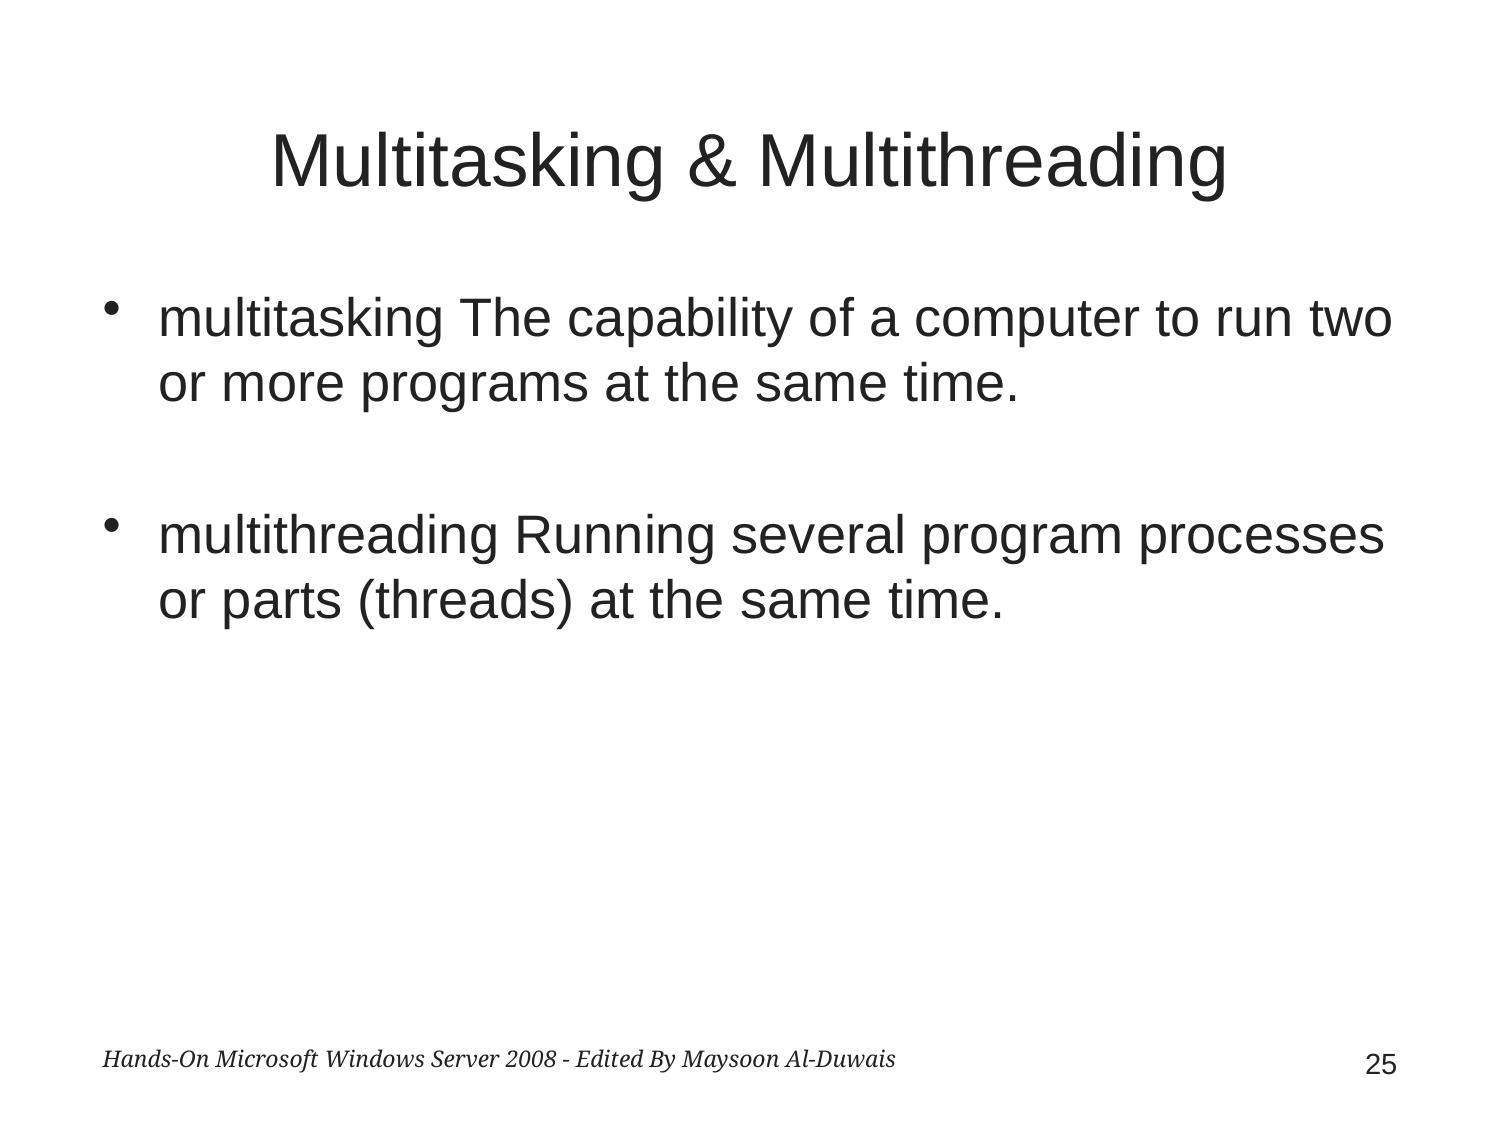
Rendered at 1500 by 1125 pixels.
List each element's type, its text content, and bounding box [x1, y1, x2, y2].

list multitasking The capability of a computer to run two or more programs at the same time. multithreading Running several program processes or parts (threads) at the same time. [87, 274, 1413, 1026]
slide_number 25 [1074, 1037, 1413, 1101]
footer Hands-On Microsoft Windows Server 2008 - Edited By Maysoon Al-Duwais [87, 1037, 1051, 1101]
title Multitasking & Multithreading [87, 62, 1413, 251]
